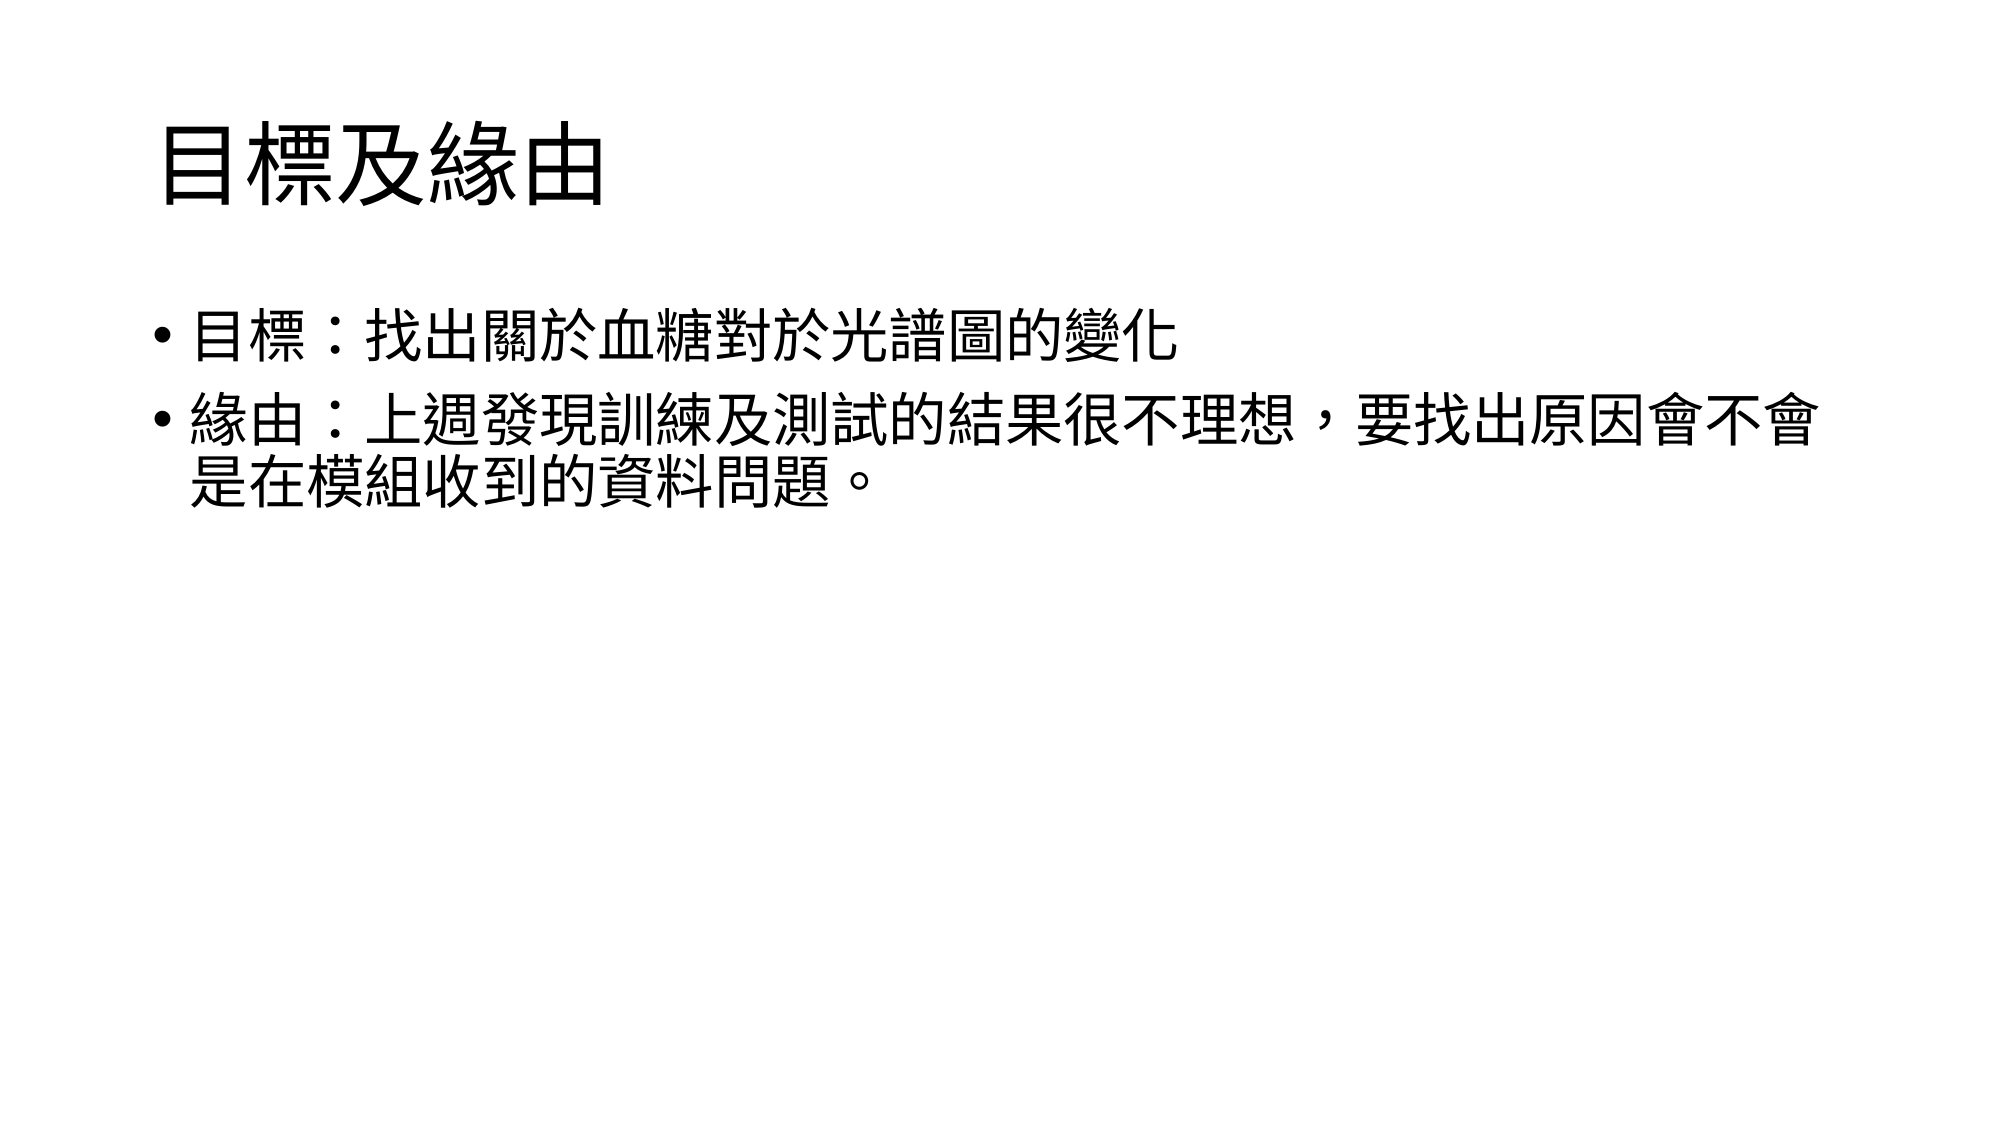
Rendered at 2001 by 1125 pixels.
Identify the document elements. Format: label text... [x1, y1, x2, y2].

list 目標：找出關於血糖對於光譜圖的變化 緣由：上週發現訓練及測試的結果很不理想，要找出原因會不會是在模組收到的資料問題。 [137, 299, 1863, 1014]
title 目標及緣由 [137, 59, 1863, 278]
